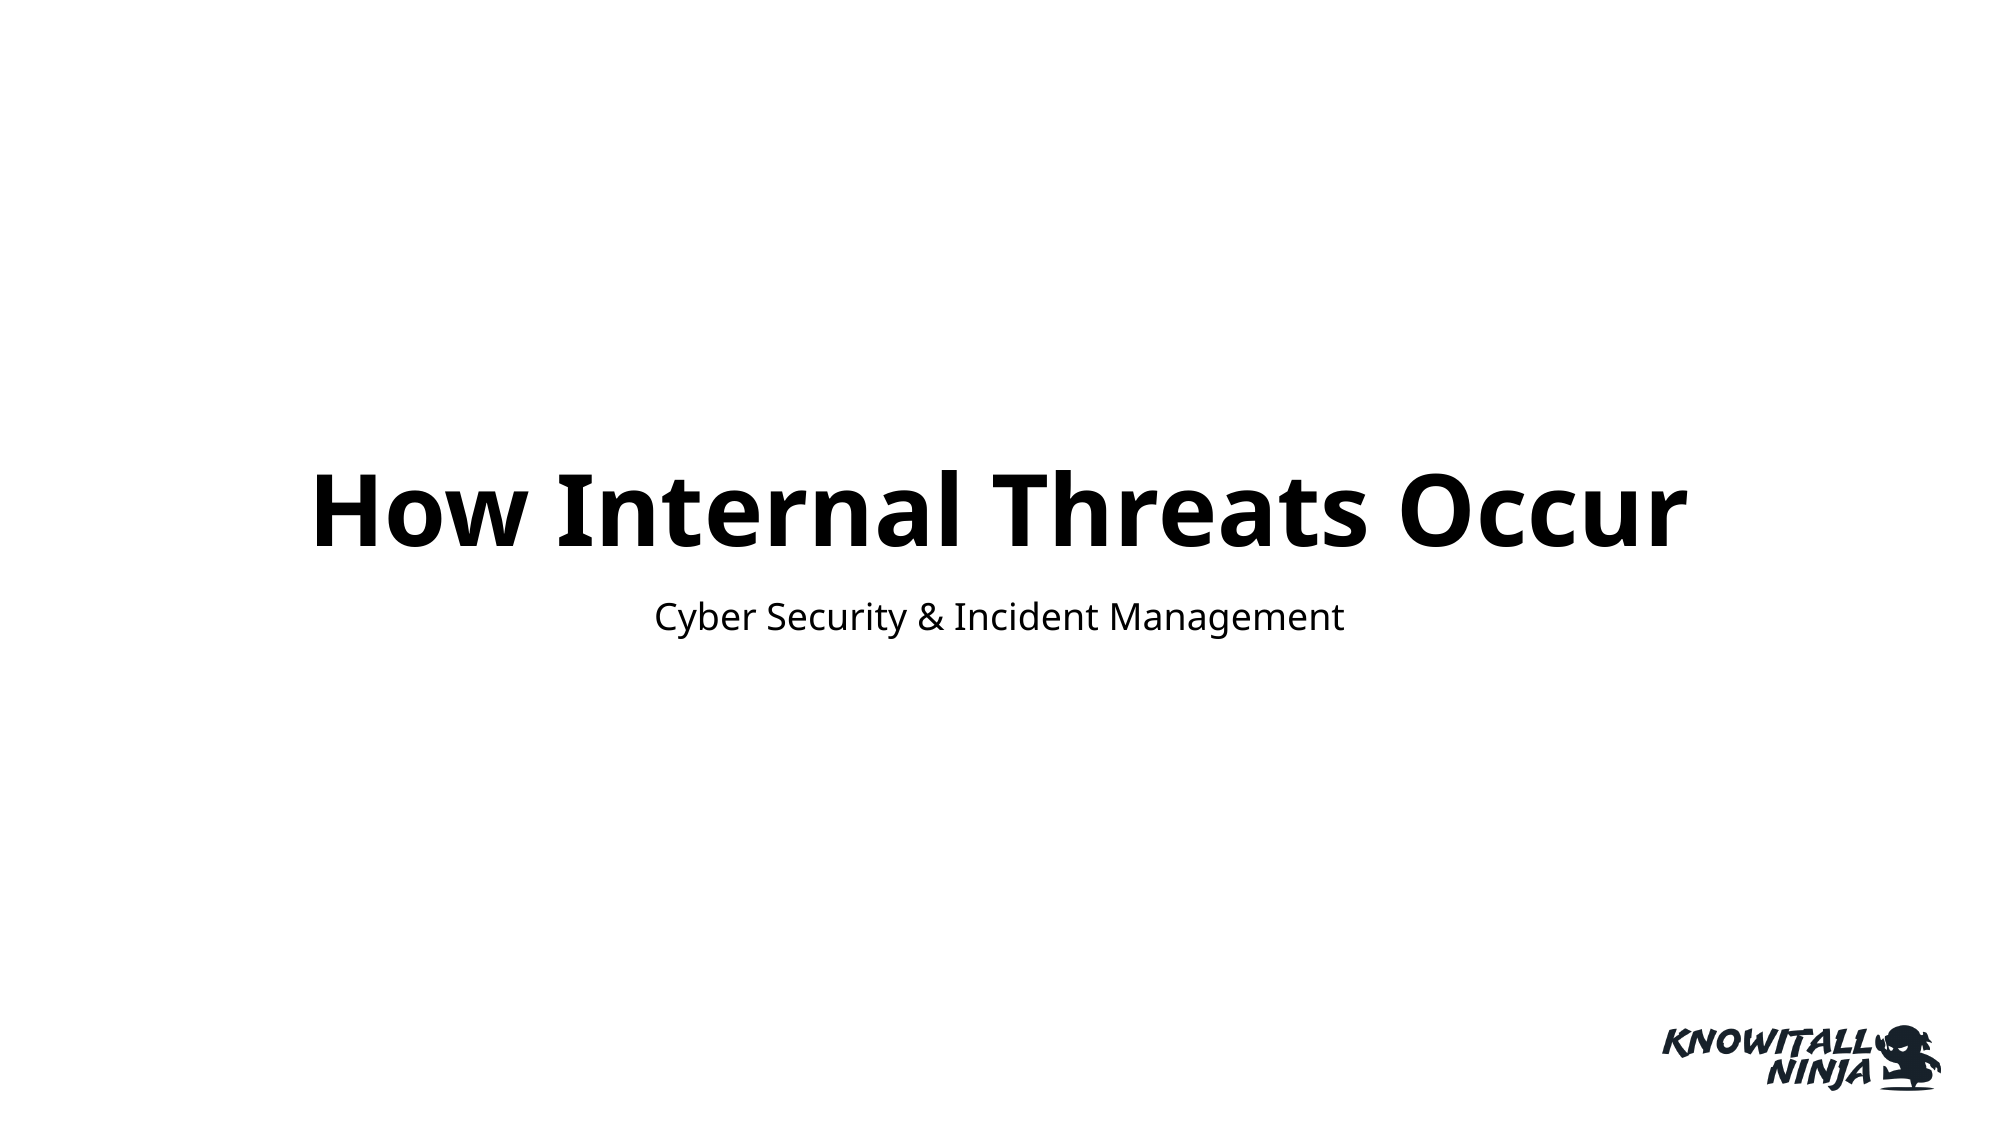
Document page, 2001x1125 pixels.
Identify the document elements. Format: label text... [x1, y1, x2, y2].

picture [1662, 1025, 1941, 1091]
subtitle Cyber Security & Incident Management [249, 590, 1750, 863]
title How Internal Threats Occur [249, 184, 1750, 576]
